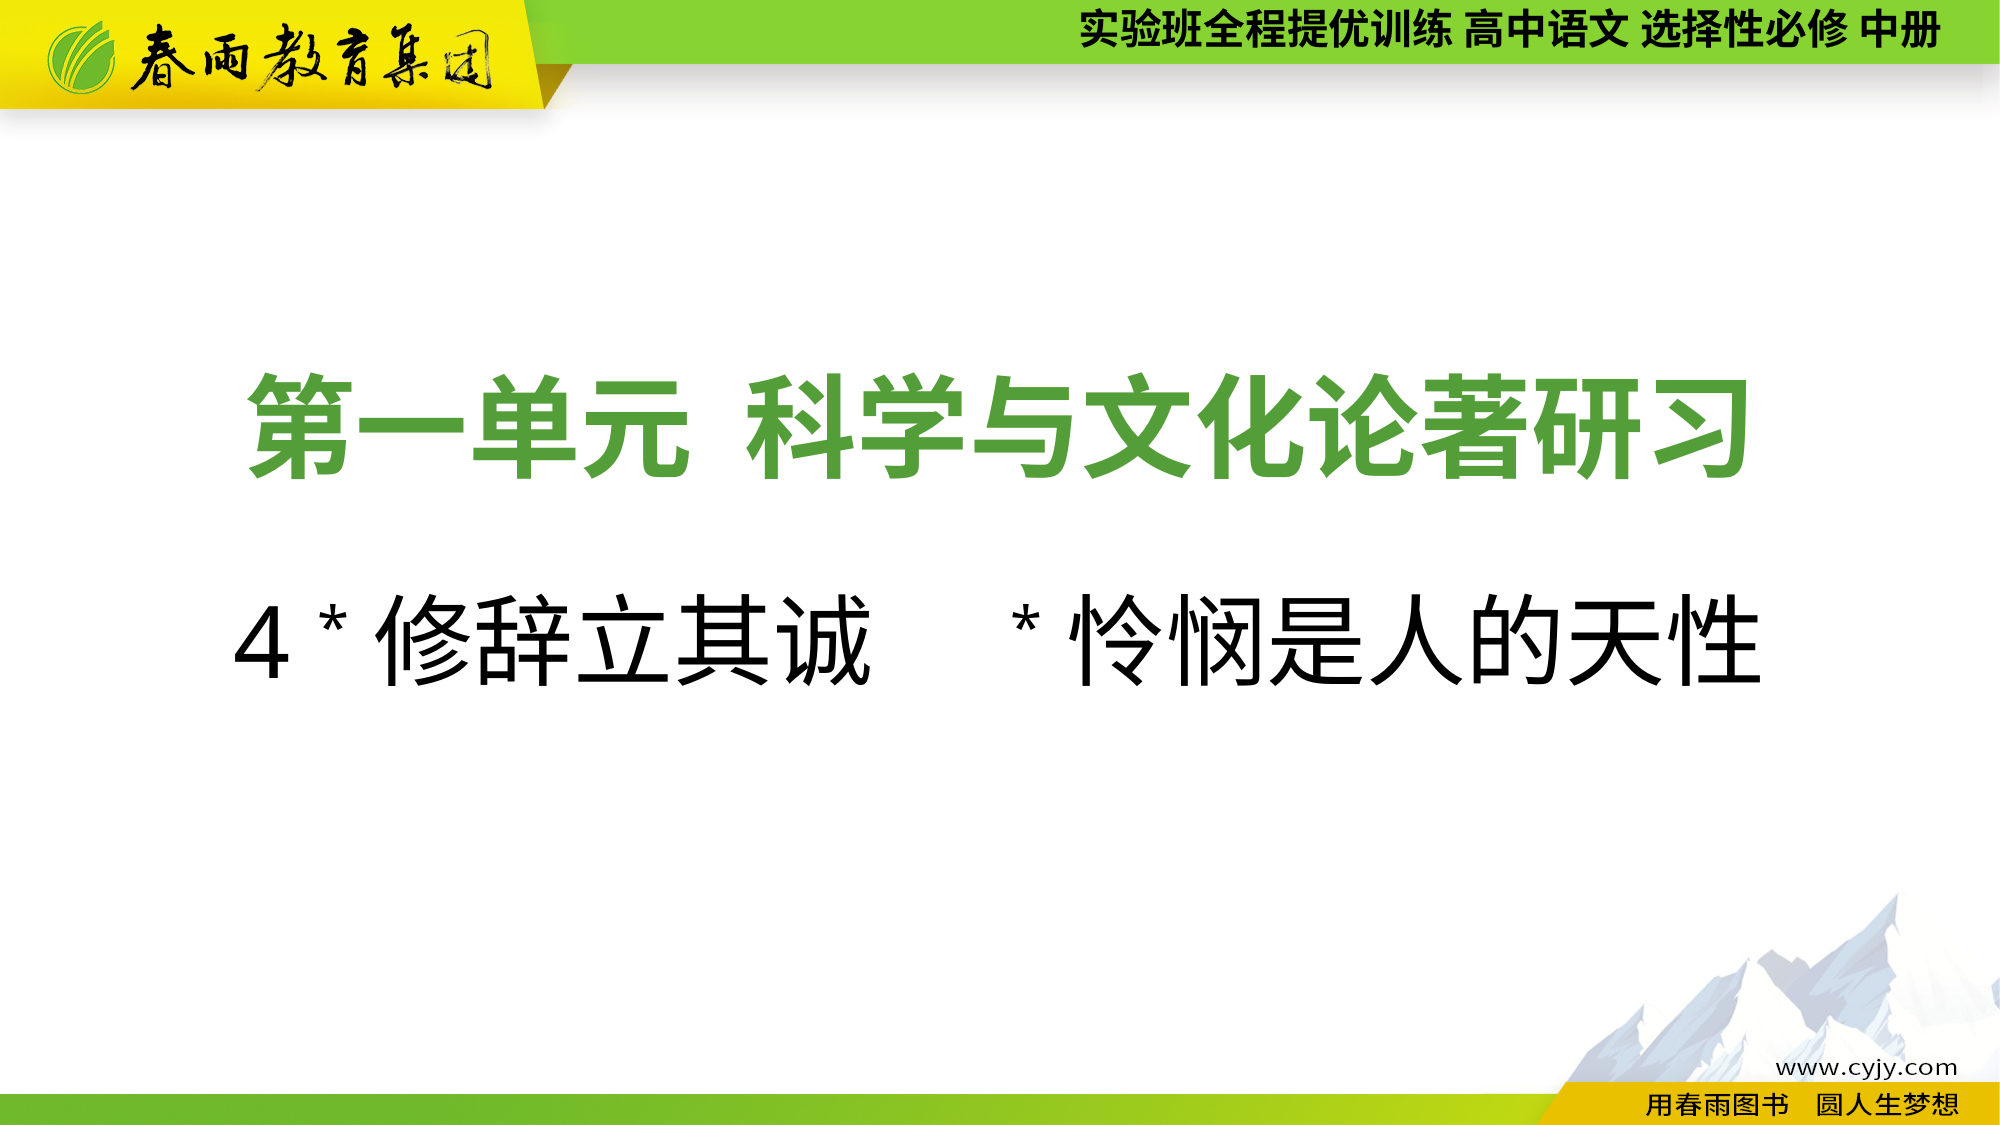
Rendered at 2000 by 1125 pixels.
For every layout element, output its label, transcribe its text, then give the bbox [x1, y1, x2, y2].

picture [0, 0, 2000, 1125]
text_box 4 *修辞立其诚 *怜悯是人的天性 [54, 511, 1946, 706]
text_box 第一单元 科学与文化论著研习 [54, 282, 1946, 500]
